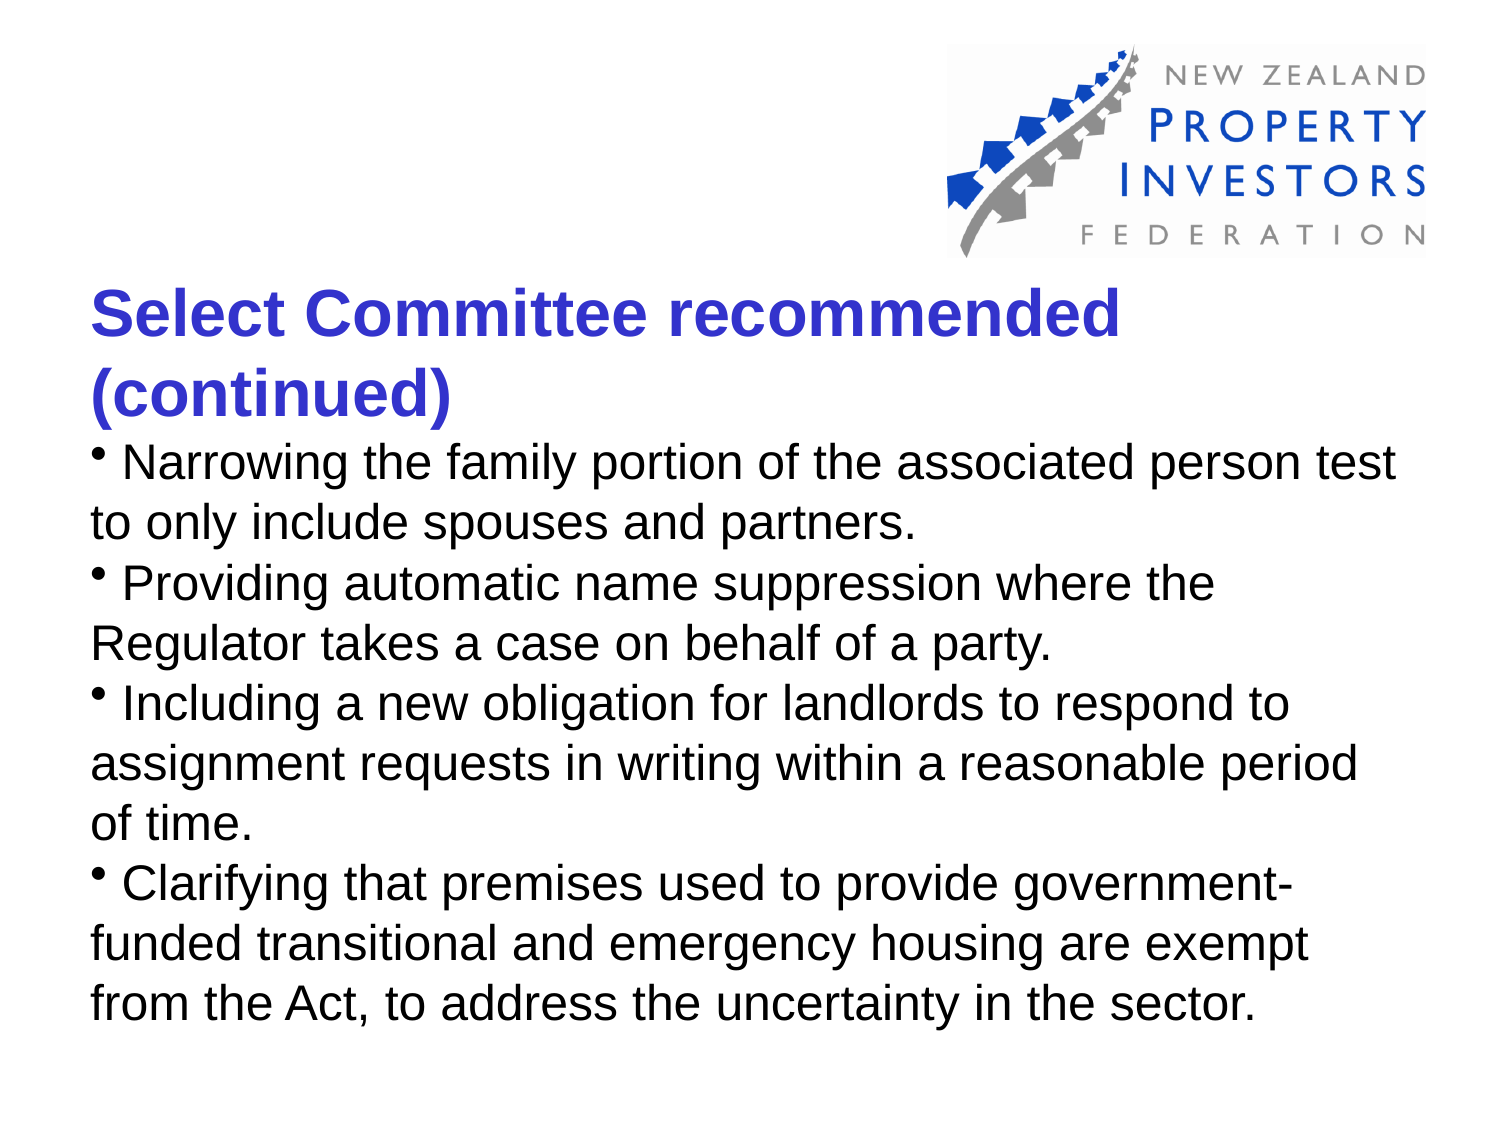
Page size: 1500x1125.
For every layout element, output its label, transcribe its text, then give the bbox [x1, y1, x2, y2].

list Select Committee recommended (continued) Narrowing the family portion of the associated person test to only include spouses and partners. Providing automatic name suppression where the Regulator takes a case on behalf of a party. Including a new obligation for landlords to respond to assignment requests in writing within a reasonable period of time. Clarifying that premises used to provide government-funded transitional and emergency housing are exempt from the Act, to address the uncertainty in the sector. [74, 262, 1426, 1006]
picture [946, 44, 1426, 258]
